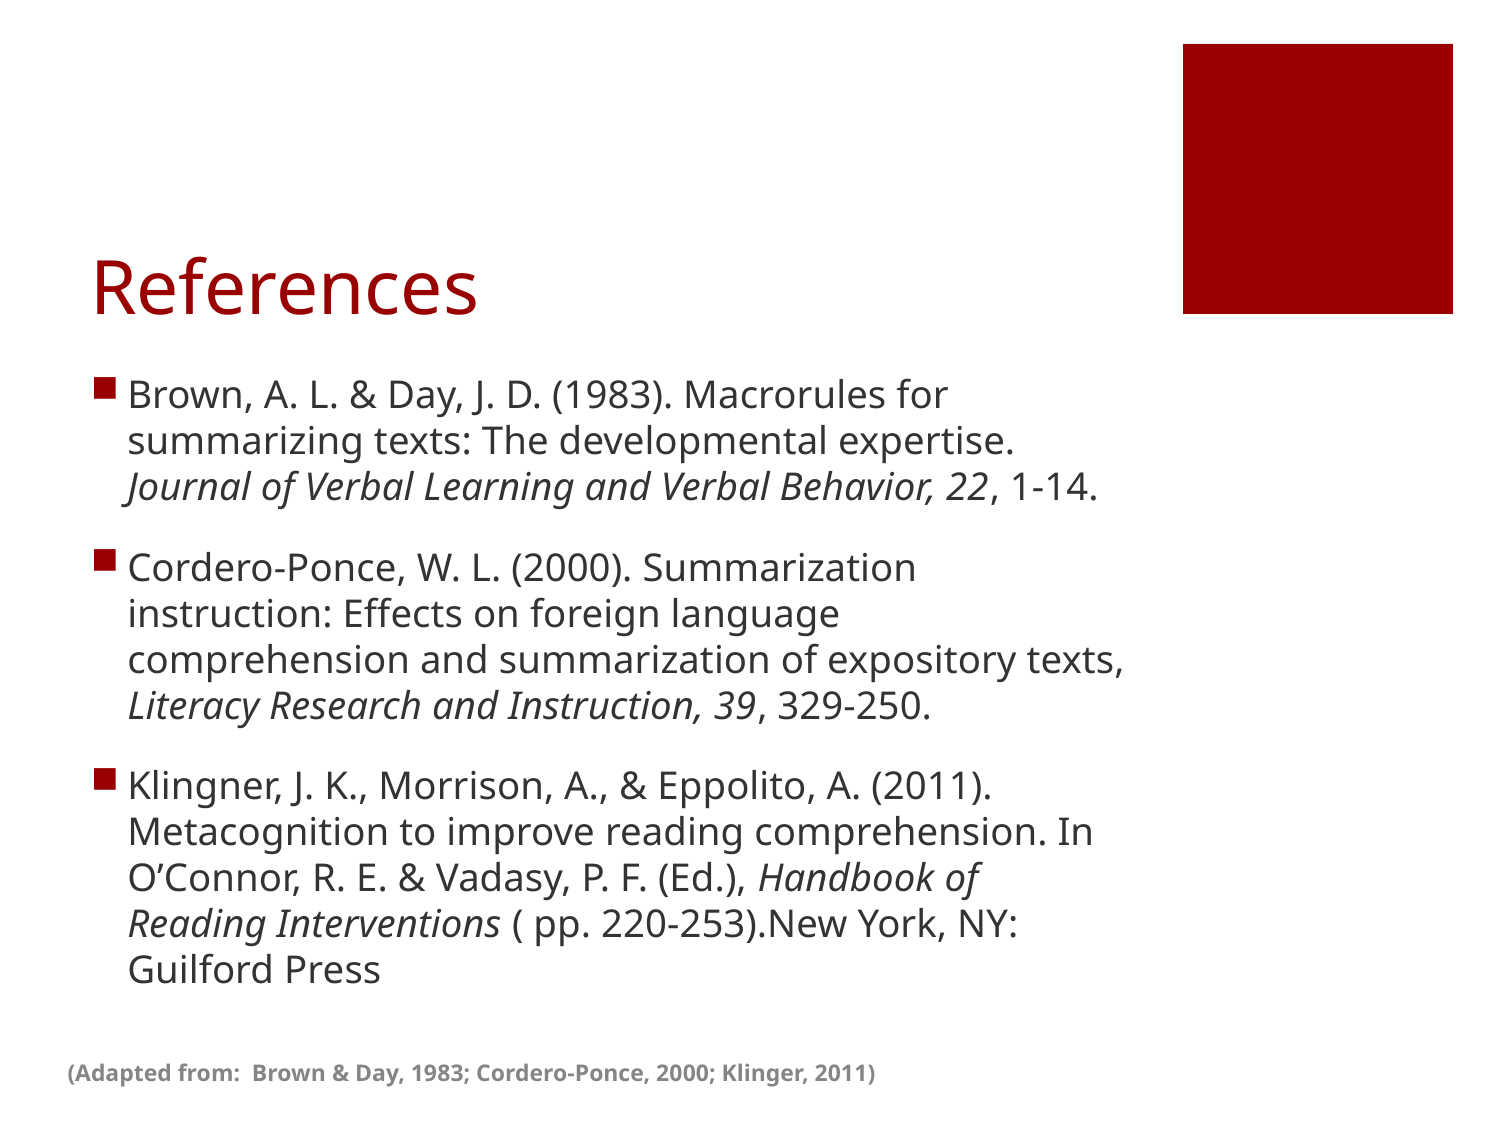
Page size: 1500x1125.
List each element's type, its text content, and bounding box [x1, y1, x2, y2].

list Brown, A. L. & Day, J. D. (1983). Macrorules for summarizing texts: The developmental expertise. Journal of Verbal Learning and Verbal Behavior, 22, 1-14. Cordero-Ponce, W. L. (2000). Summarization instruction: Effects on foreign language comprehension and summarization of expository texts, Literacy Research and Instruction, 39, 329-250. Klingner, J. K., Morrison, A., & Eppolito, A. (2011). Metacognition to improve reading comprehension. In O’Connor, R. E. & Vadasy, P. F. (Ed.), Handbook of Reading Interventions ( pp. 220-253).New York, NY: Guilford Press [75, 362, 1143, 1005]
title References [75, 149, 1143, 338]
footer (Adapted from: Brown & Day, 1983; Cordero-Ponce, 2000; Klinger, 2011) [52, 1042, 1038, 1103]
